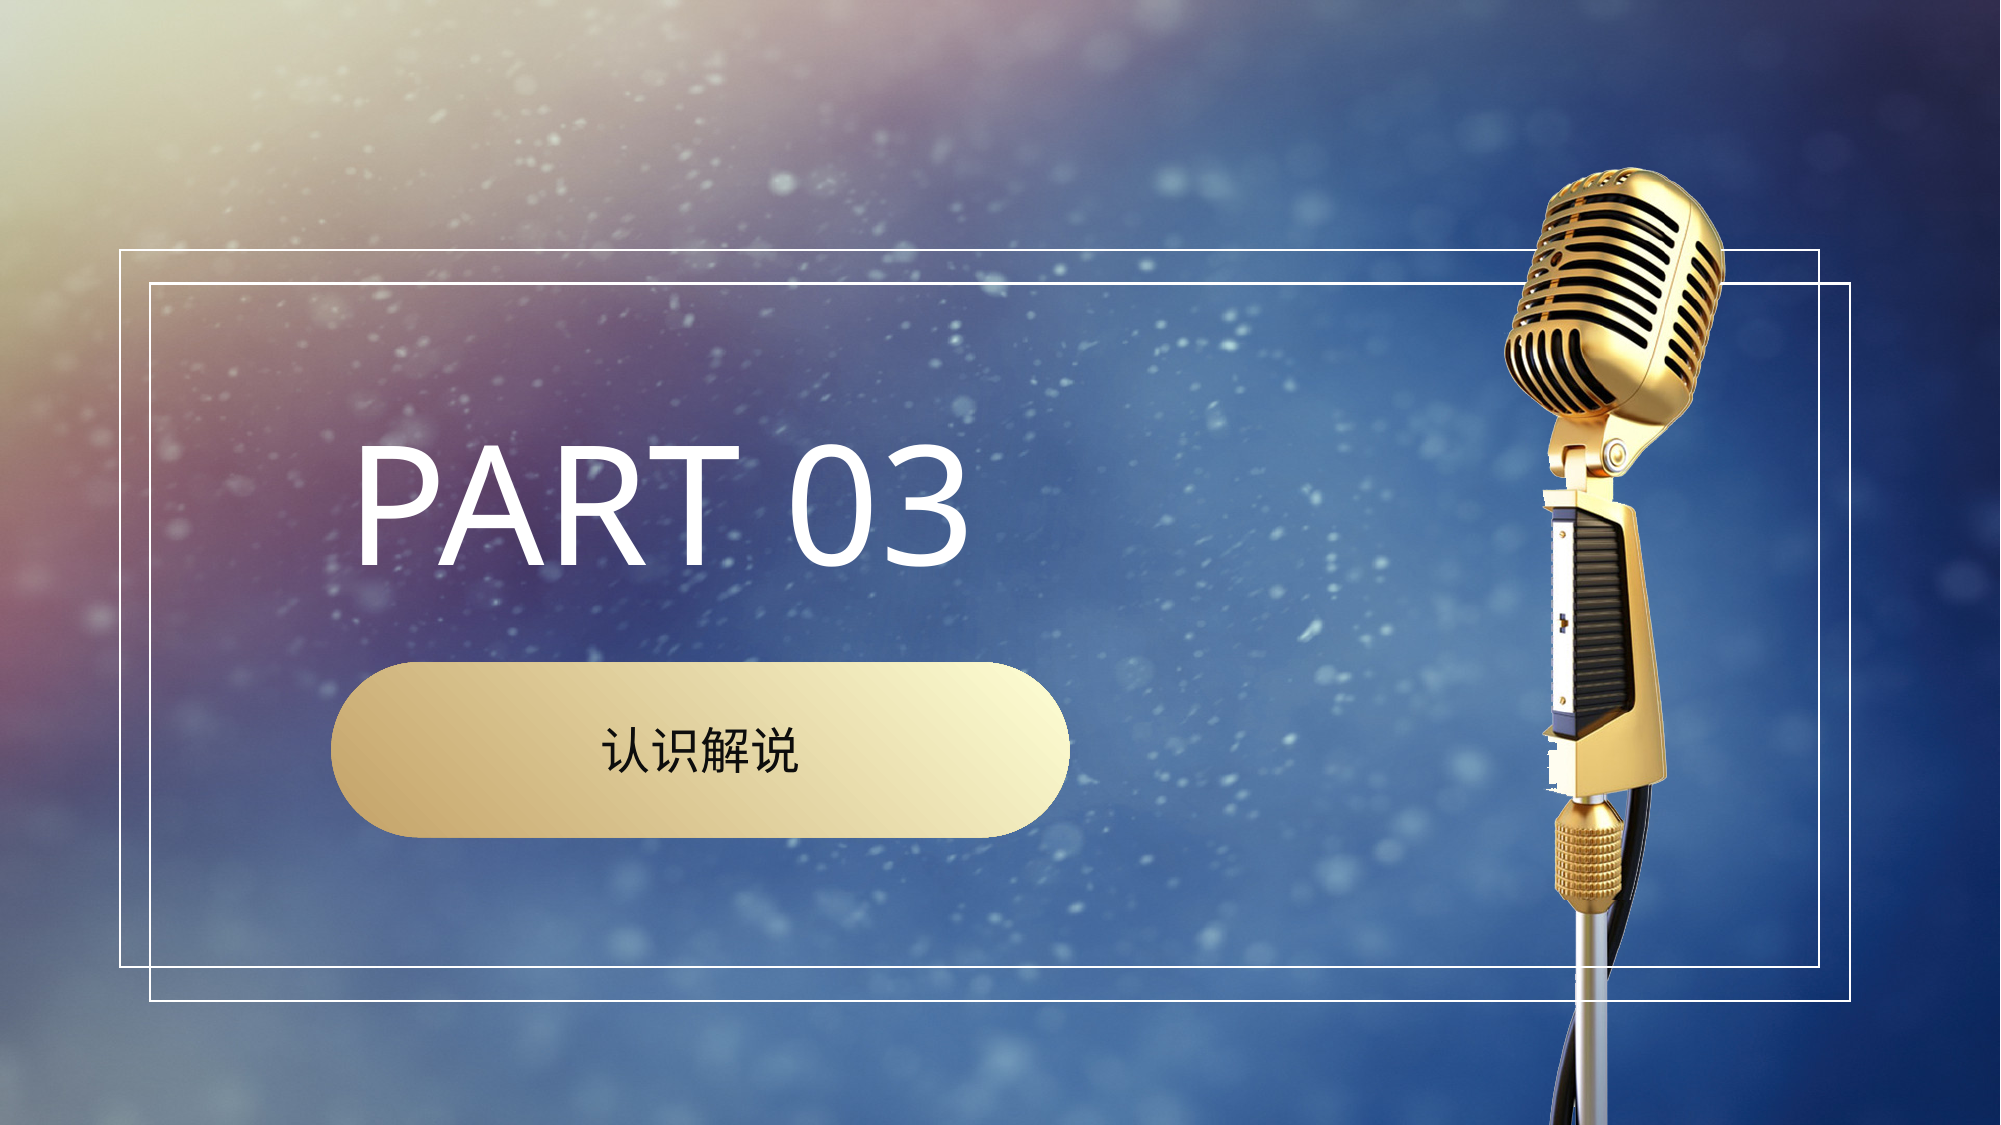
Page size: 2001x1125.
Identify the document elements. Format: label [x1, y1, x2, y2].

text_box [119, 249, 1181, 968]
text_box [149, 968, 1181, 1002]
picture [0, 0, 2000, 1125]
